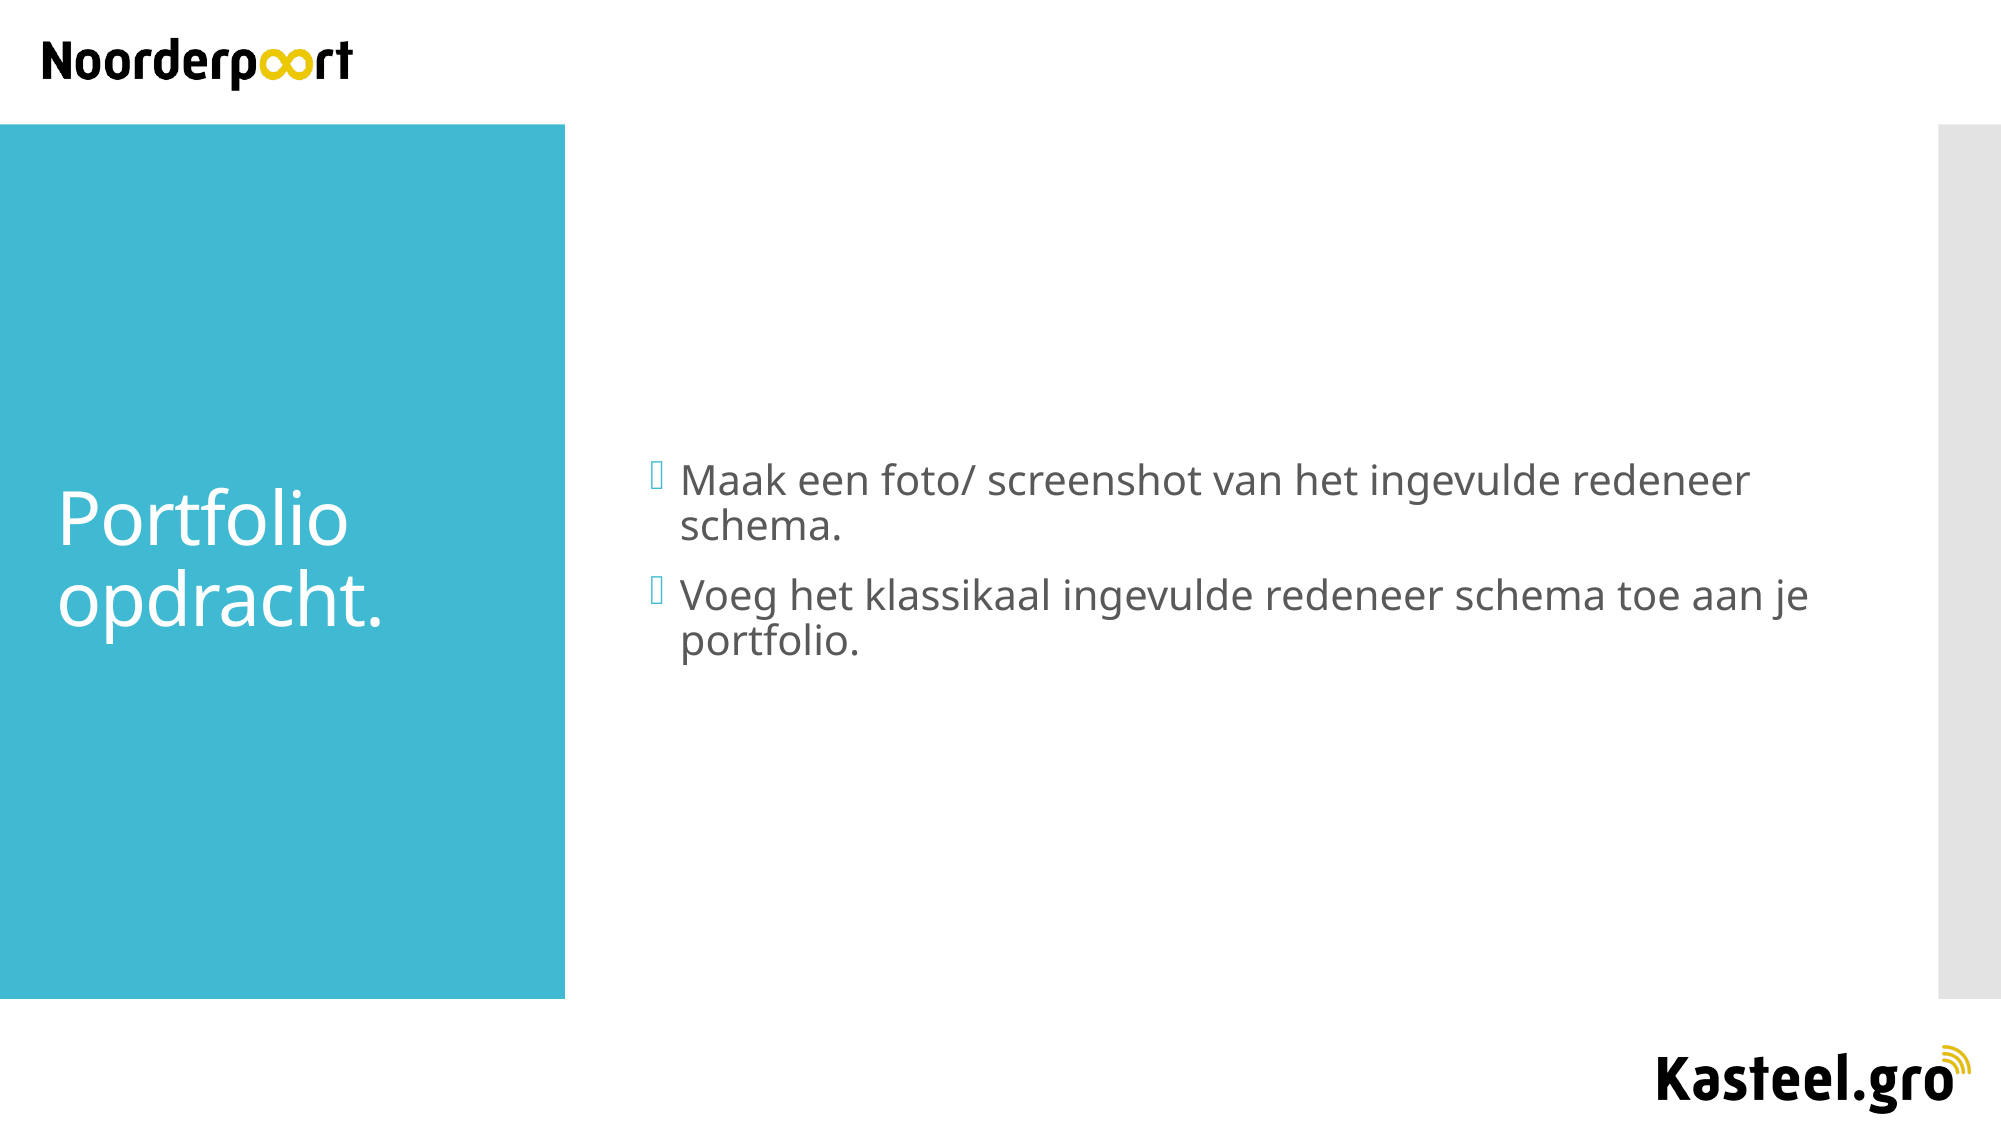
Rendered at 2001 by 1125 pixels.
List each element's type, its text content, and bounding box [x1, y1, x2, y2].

title Portfolio opdracht. [41, 184, 525, 940]
picture [1657, 1045, 1971, 1114]
list Maak een foto/ screenshot van het ingevulde redeneer schema. Voeg het klassikaal ingevulde redeneer schema toe aan je portfolio. [634, 141, 1835, 982]
picture [41, 35, 354, 92]
